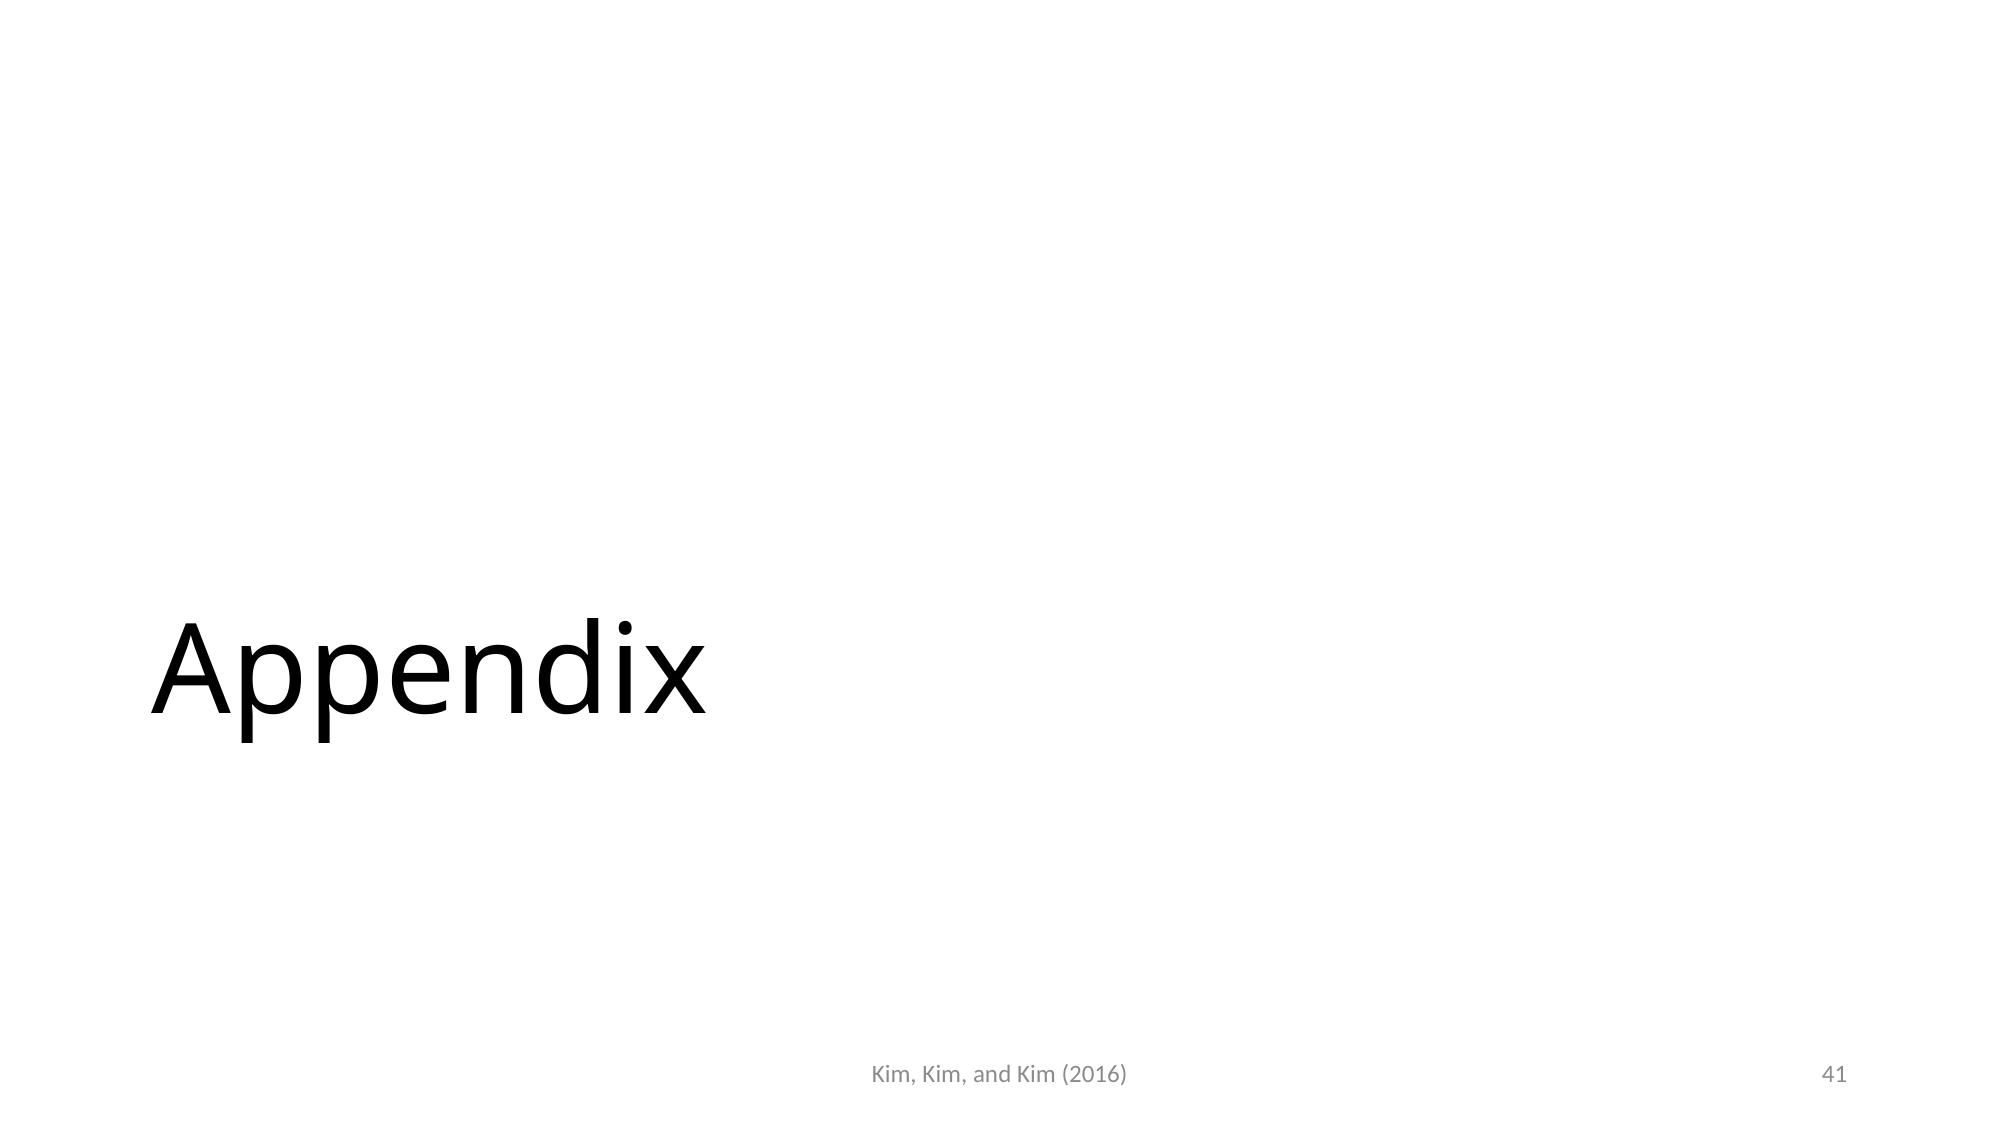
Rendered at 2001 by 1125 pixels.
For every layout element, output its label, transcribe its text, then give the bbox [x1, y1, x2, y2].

slide_number 41 [1412, 1042, 1863, 1103]
footer Kim, Kim, and Kim (2016) [662, 1042, 1338, 1103]
title Appendix [136, 280, 1862, 749]
